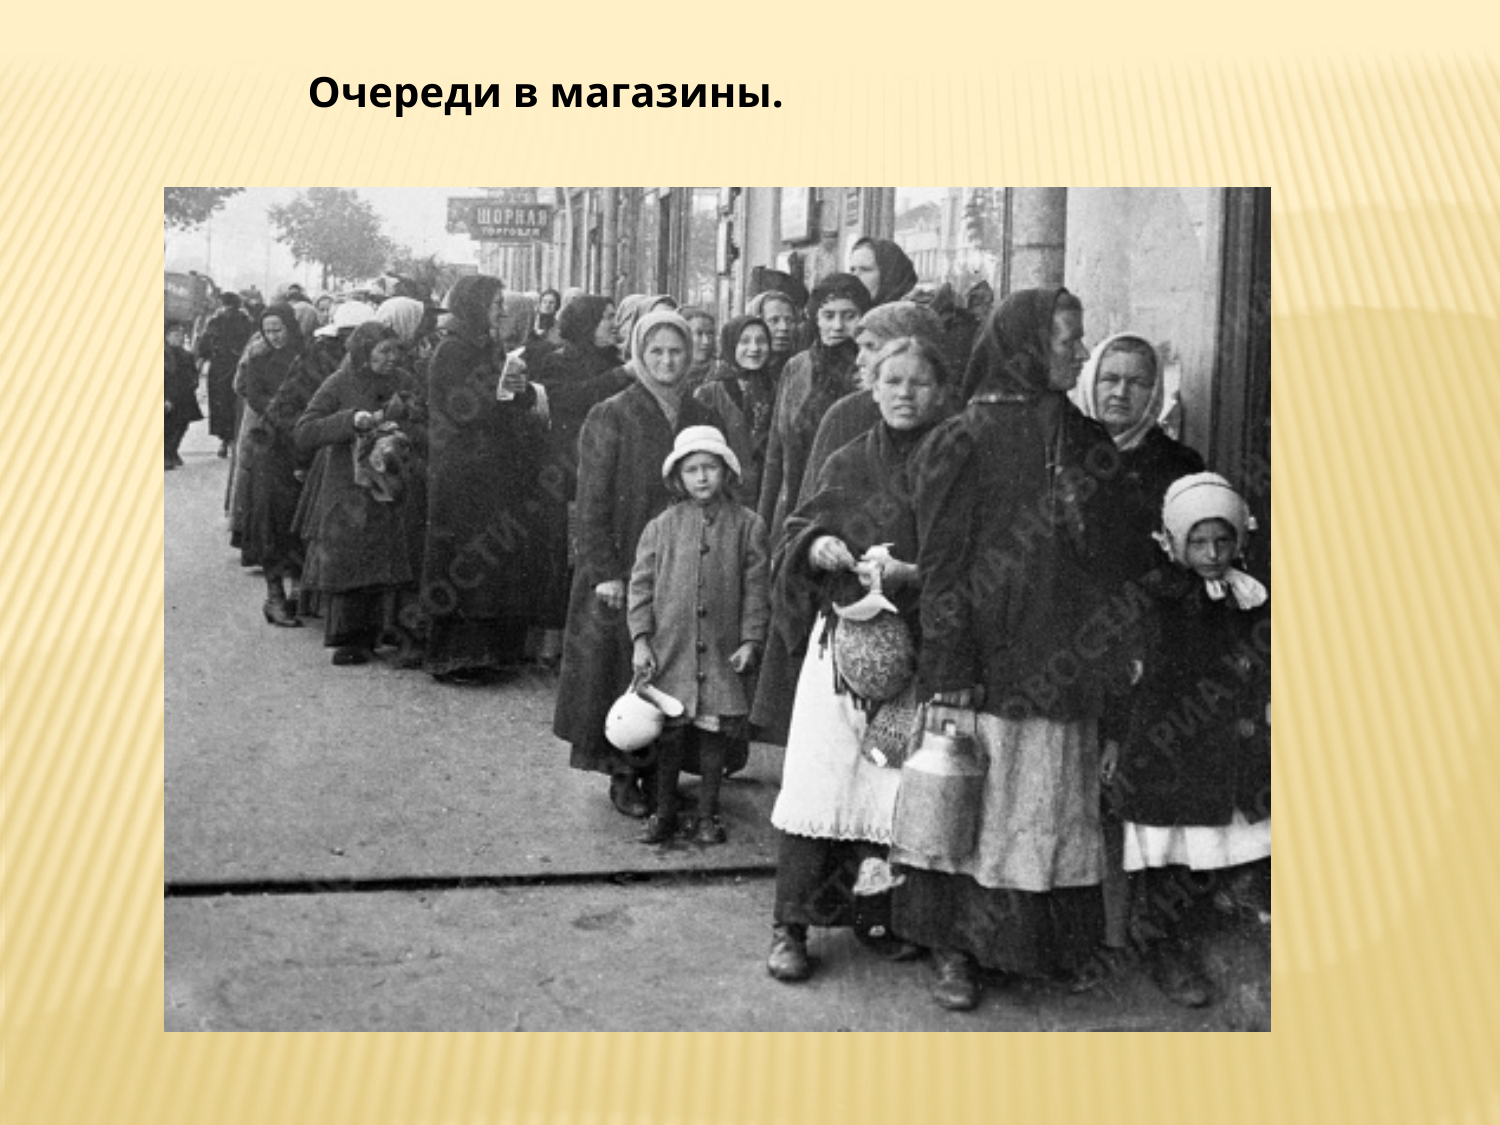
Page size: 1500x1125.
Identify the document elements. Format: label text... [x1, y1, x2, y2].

text_box Очереди в магазины. [292, 58, 941, 124]
picture [163, 187, 1271, 1032]
